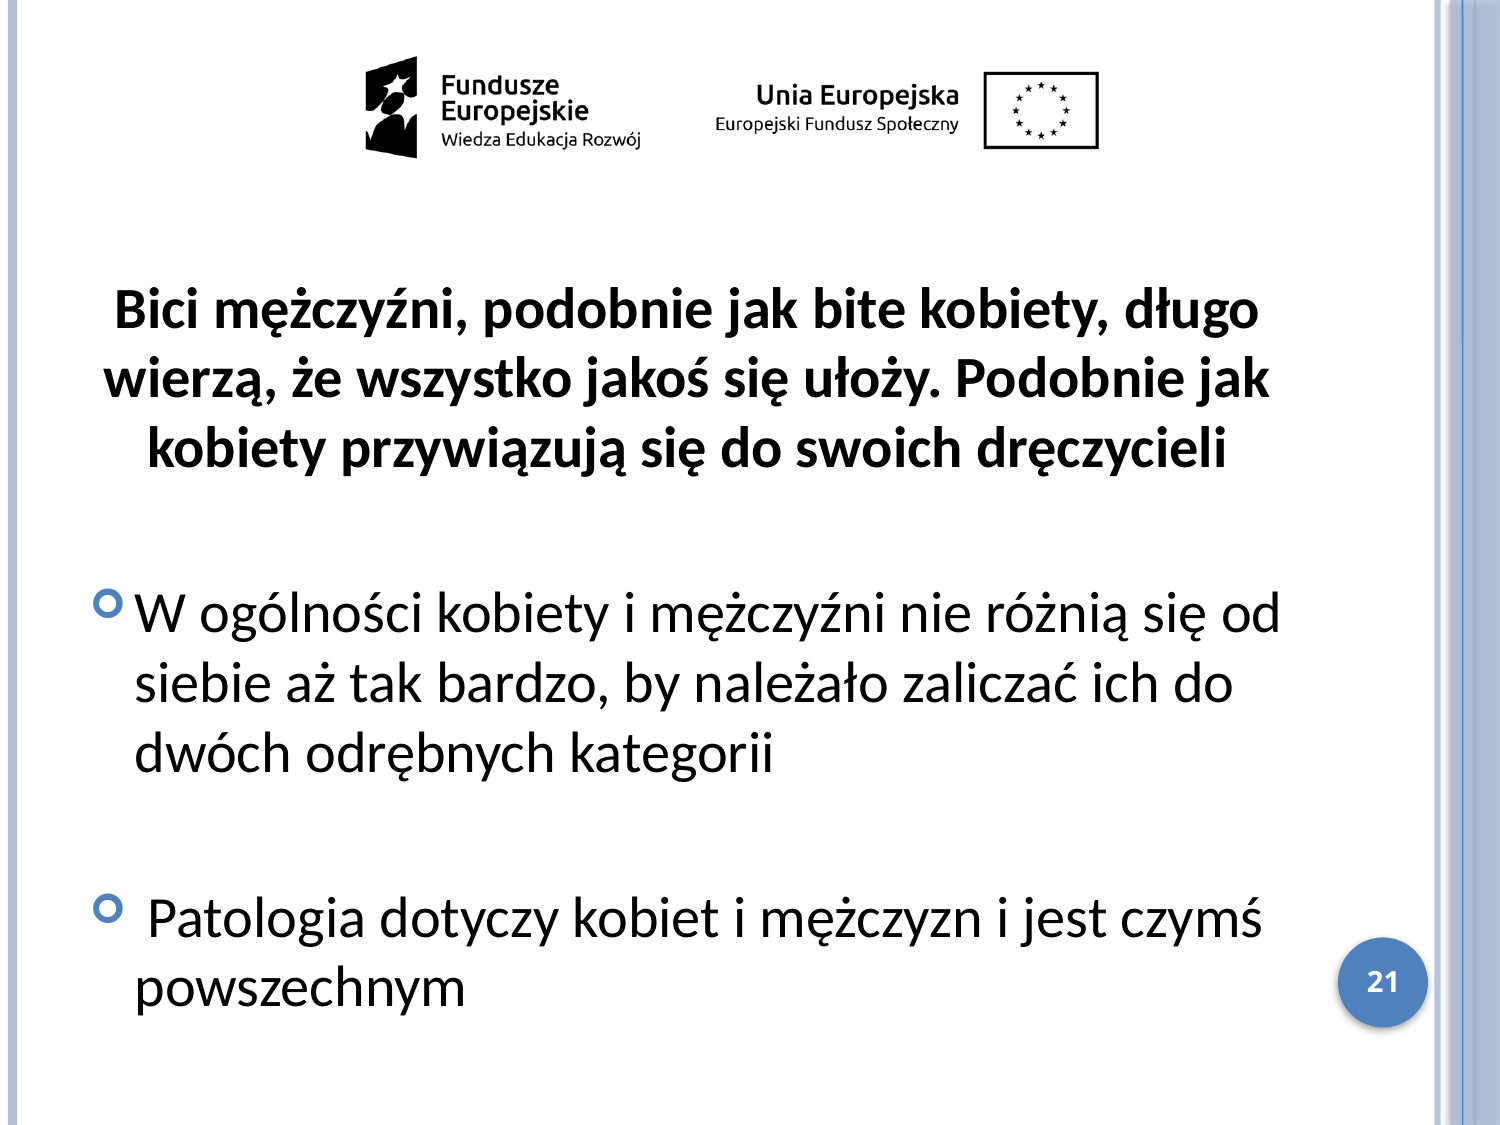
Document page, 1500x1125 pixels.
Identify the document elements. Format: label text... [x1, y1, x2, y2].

slide_number 21 [1333, 940, 1434, 1027]
picture [340, 30, 1124, 184]
list Bici mężczyźni, podobnie jak bite kobiety, długo wierzą, że wszystko jakoś się ułoży. Podobnie jak kobiety przywiązują się do swoich dręczycieli W ogólności kobiety i mężczyźni nie różnią się od siebie aż tak bardzo, by należało zaliczać ich do dwóch odrębnych kategorii Patologia dotyczy kobiet i mężczyzn i jest czymś powszechnym [75, 262, 1300, 1062]
